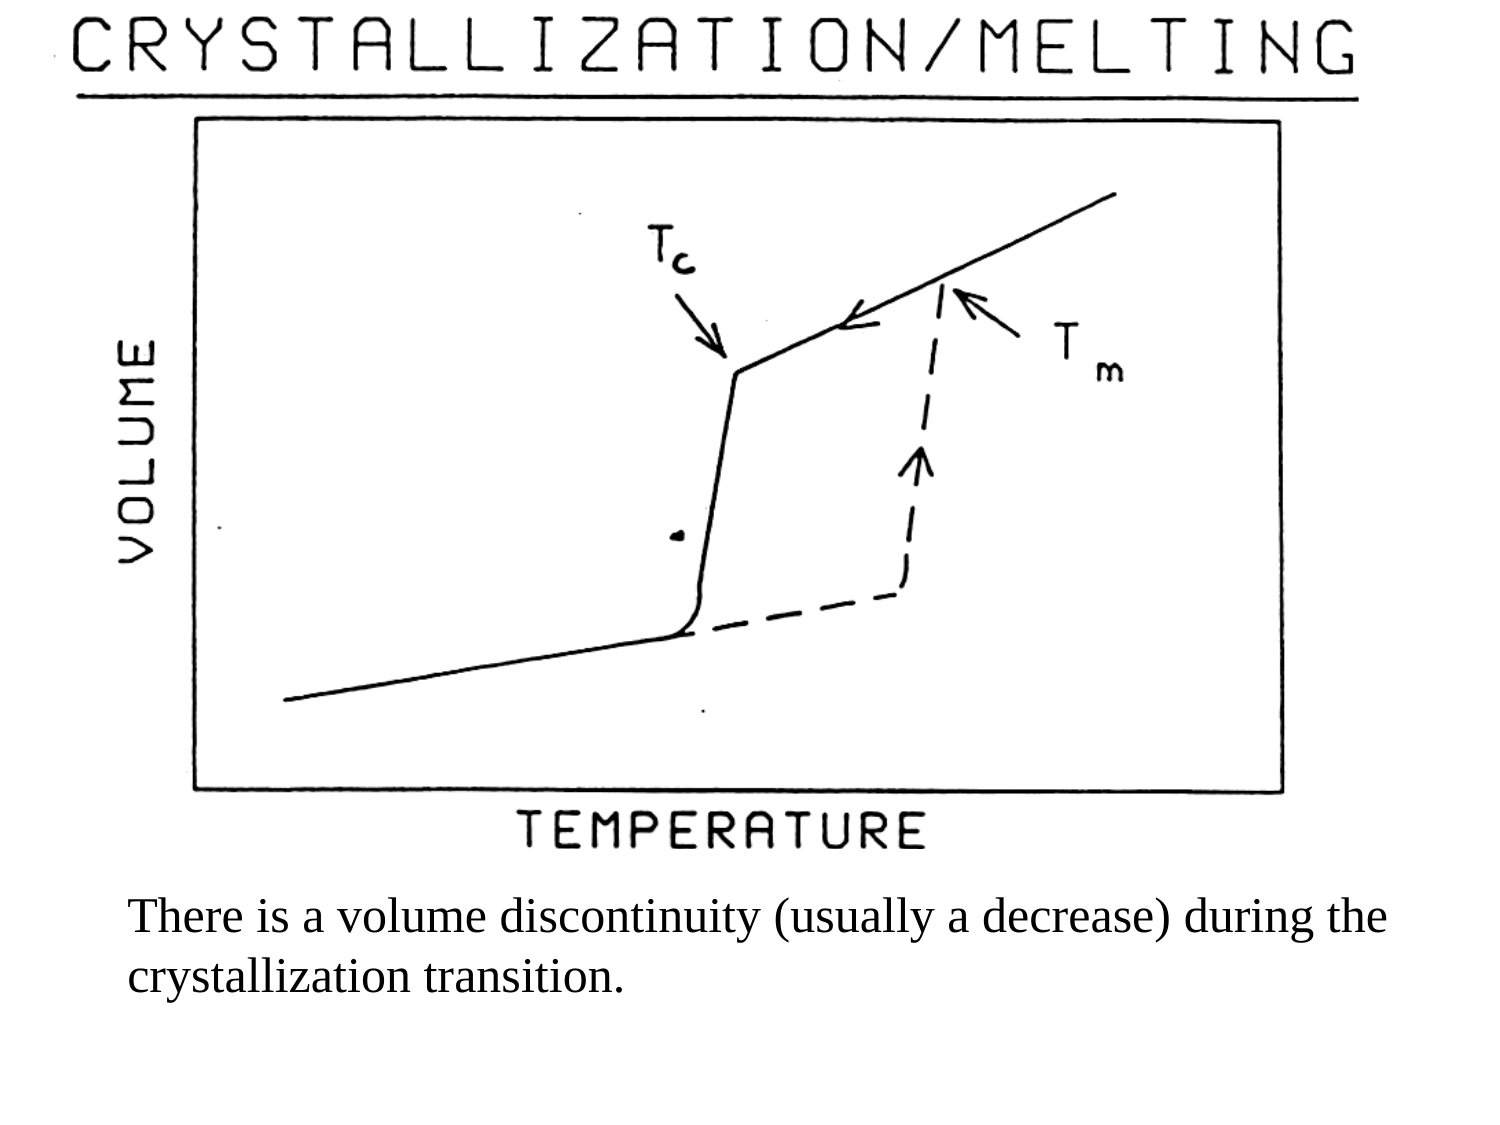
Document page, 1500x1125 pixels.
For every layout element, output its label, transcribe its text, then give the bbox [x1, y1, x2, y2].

picture [49, 0, 1359, 849]
text_box There is a volume discontinuity (usually a decrease) during the crystallization transition. [112, 874, 1425, 1010]
